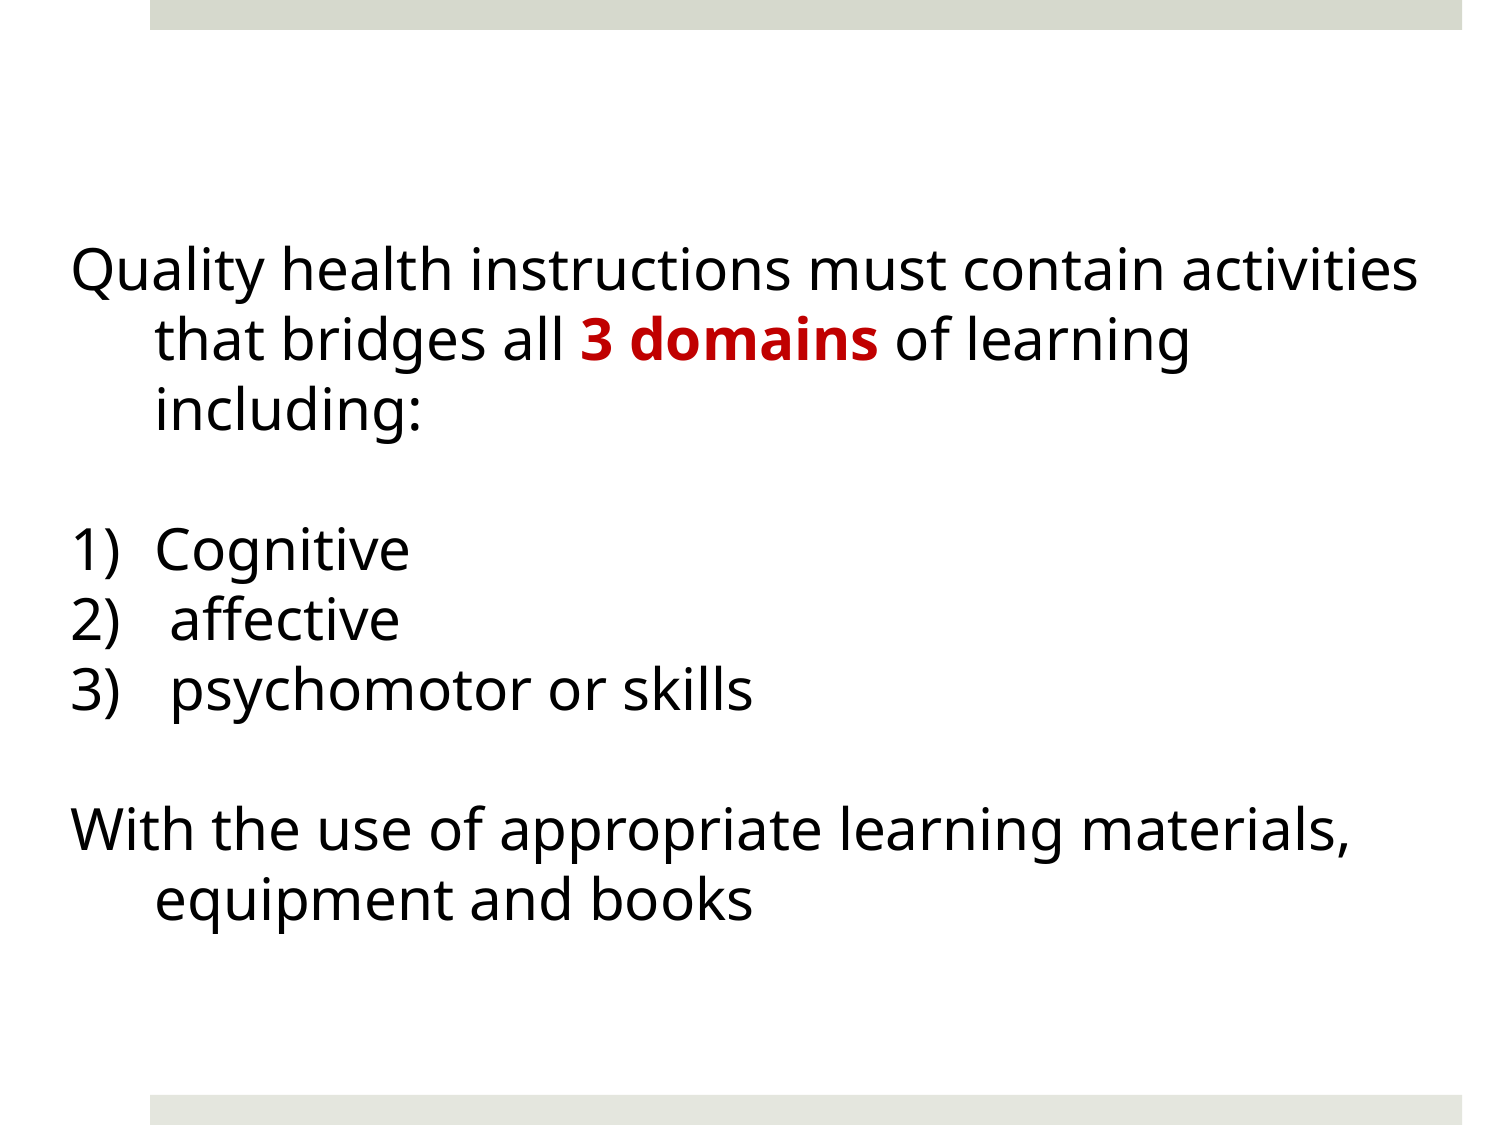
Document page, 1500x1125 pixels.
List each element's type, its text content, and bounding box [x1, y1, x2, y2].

text_box Quality health instructions must contain activities that bridges all 3 domains of learning including: Cognitive affective psychomotor or skills With the use of appropriate learning materials, equipment and books [37, 224, 1463, 940]
